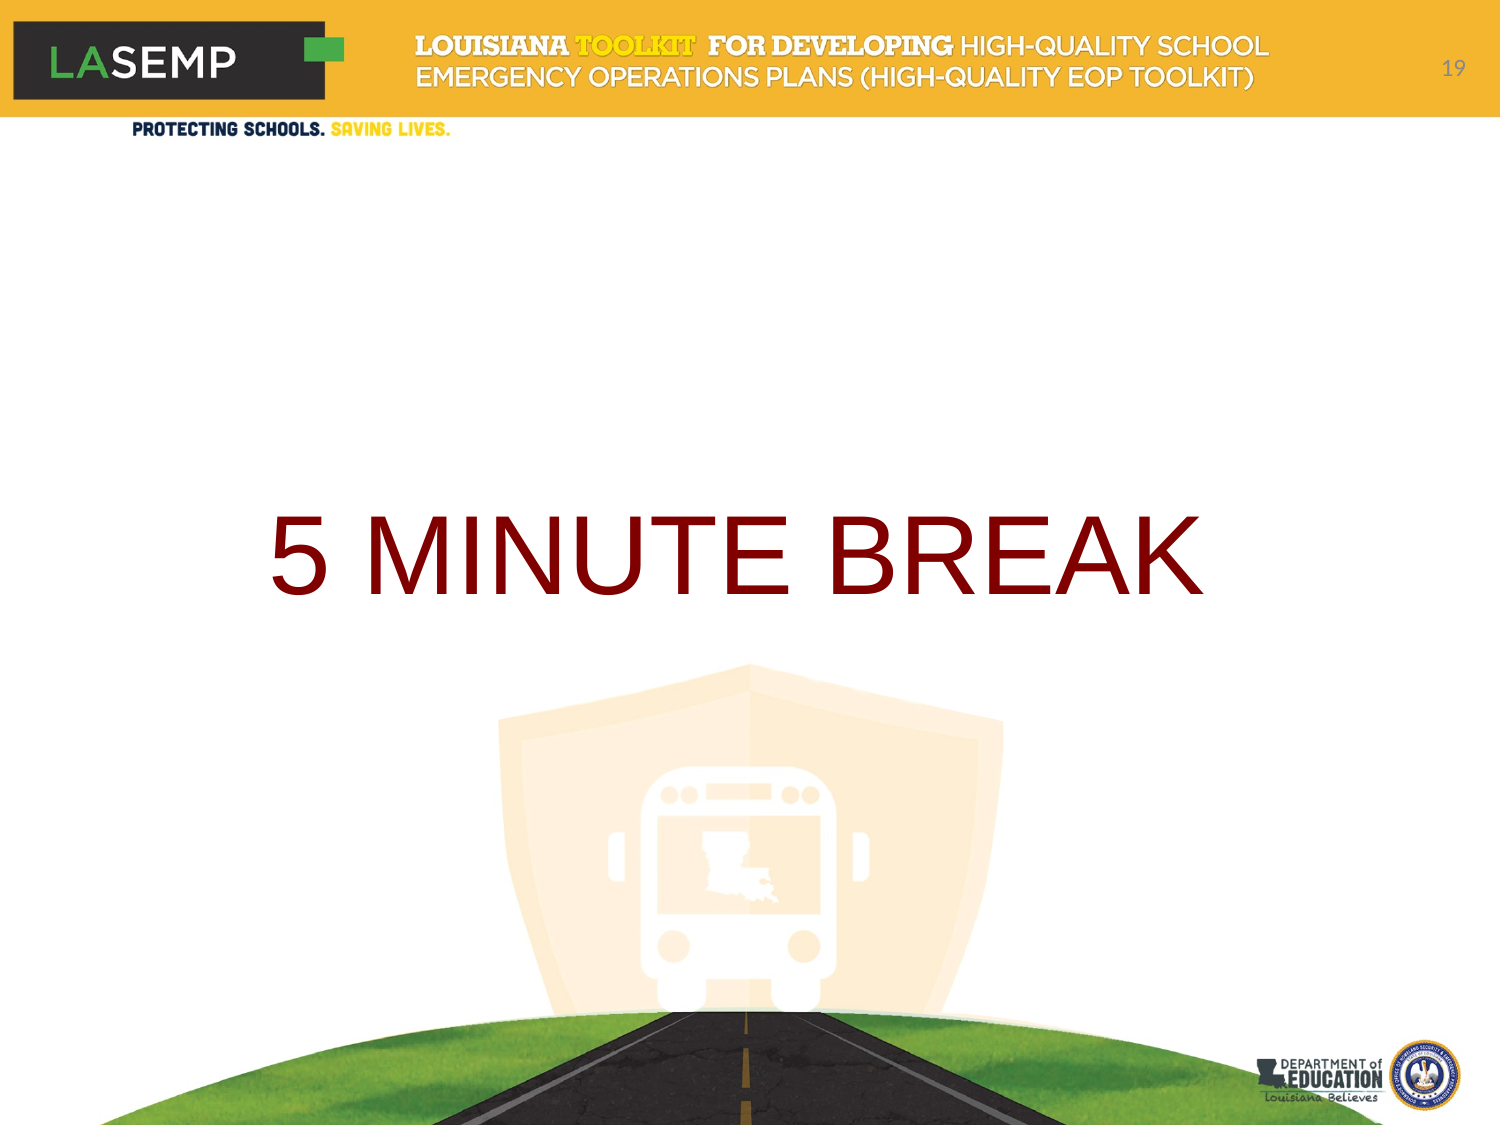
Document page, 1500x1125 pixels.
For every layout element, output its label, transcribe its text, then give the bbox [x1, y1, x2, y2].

title 5 MINUTE BREAK [62, 174, 1413, 925]
slide_number 19 [1131, 36, 1482, 97]
list [77, 391, 1428, 999]
picture [0, 0, 1500, 1125]
